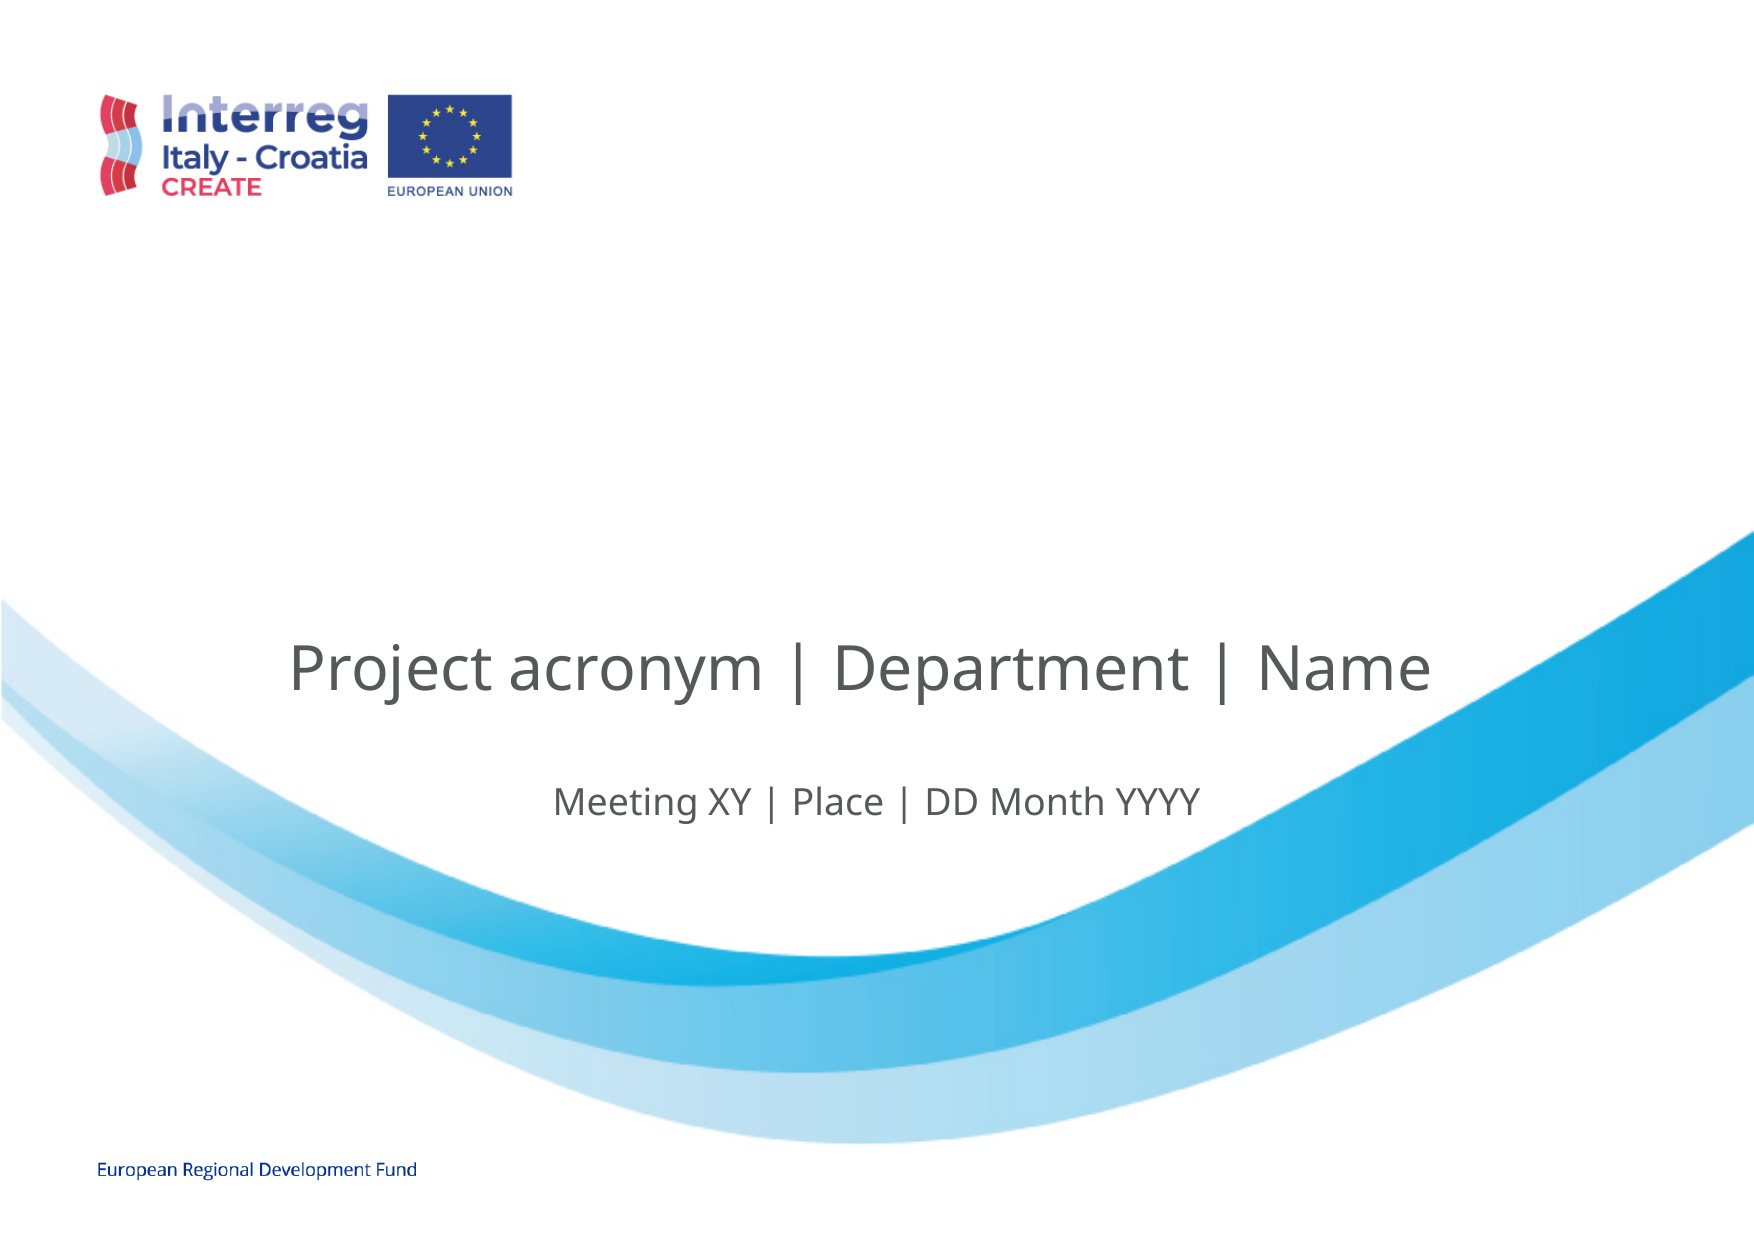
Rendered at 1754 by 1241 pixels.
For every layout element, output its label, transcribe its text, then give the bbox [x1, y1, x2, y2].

text_box Meeting XY | Place | DD Month YYYY [404, 769, 1350, 832]
picture [84, 71, 529, 220]
subtitle Project acronym | Department | Name [211, 626, 1512, 713]
picture [0, 512, 1754, 1240]
